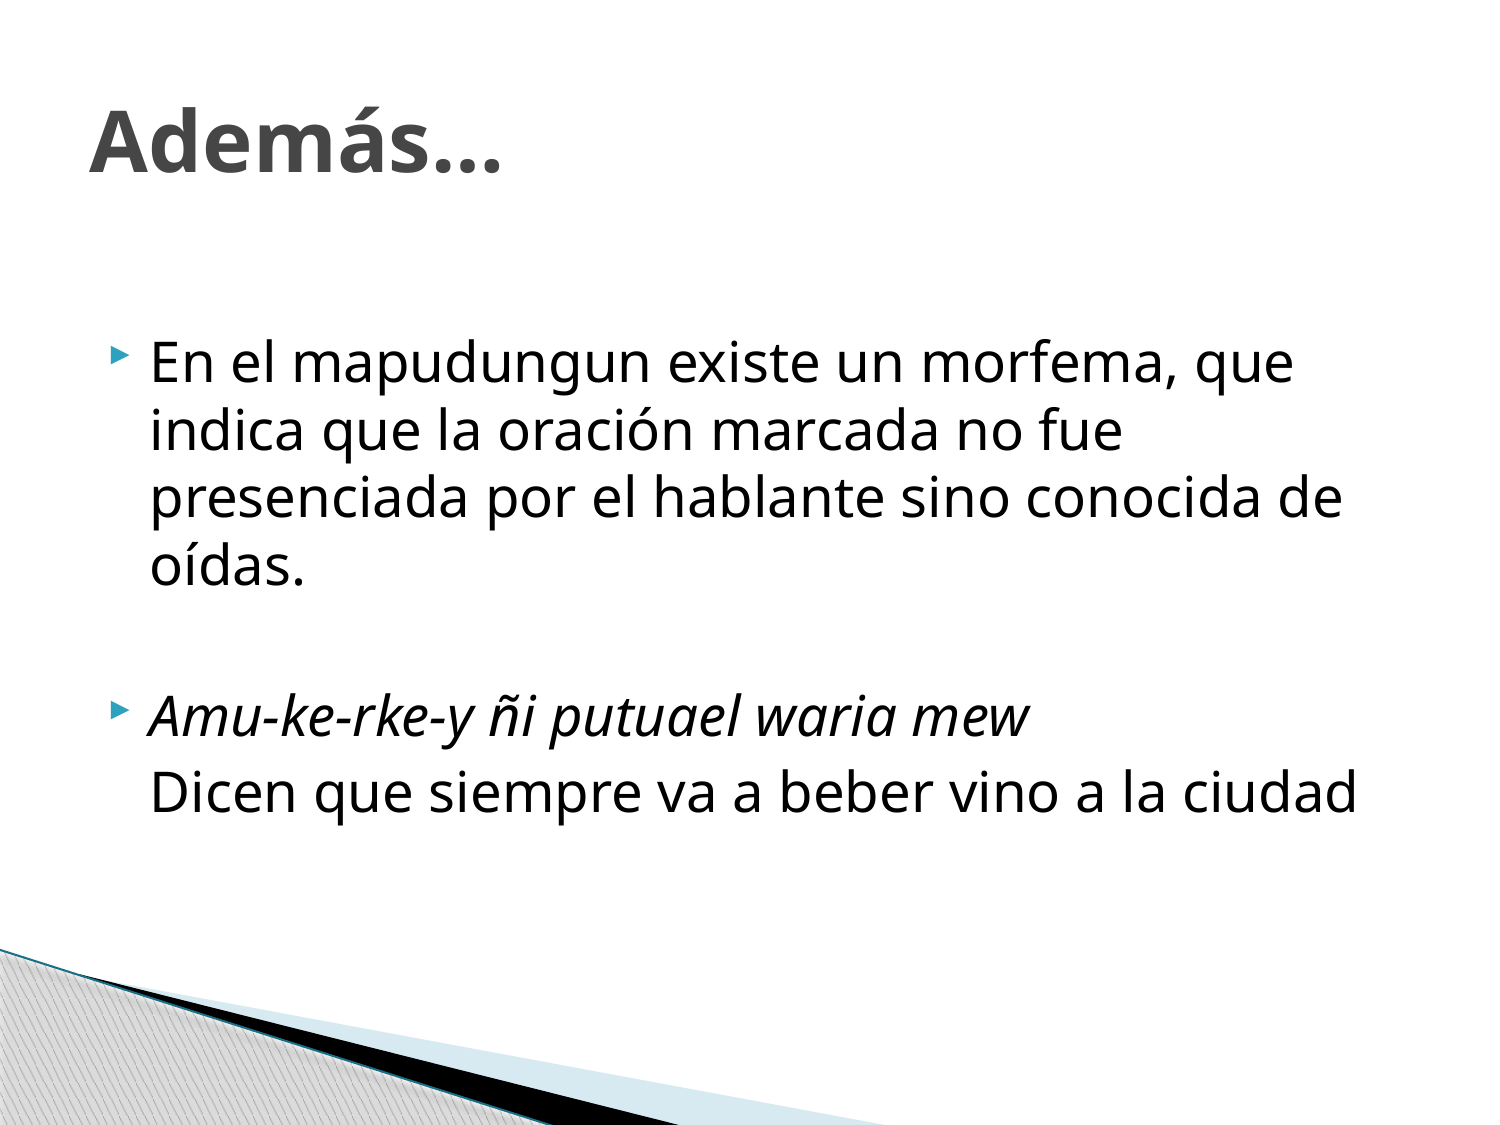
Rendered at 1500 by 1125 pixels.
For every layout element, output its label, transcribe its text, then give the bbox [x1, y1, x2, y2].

list En el mapudungun existe un morfema, que indica que la oración marcada no fue presenciada por el hablante sino conocida de oídas. Amu-ke-rke-y ñi putuael waria mew Dicen que siempre va a beber vino a la ciudad [75, 243, 1425, 986]
title Además… [75, 45, 1425, 233]
